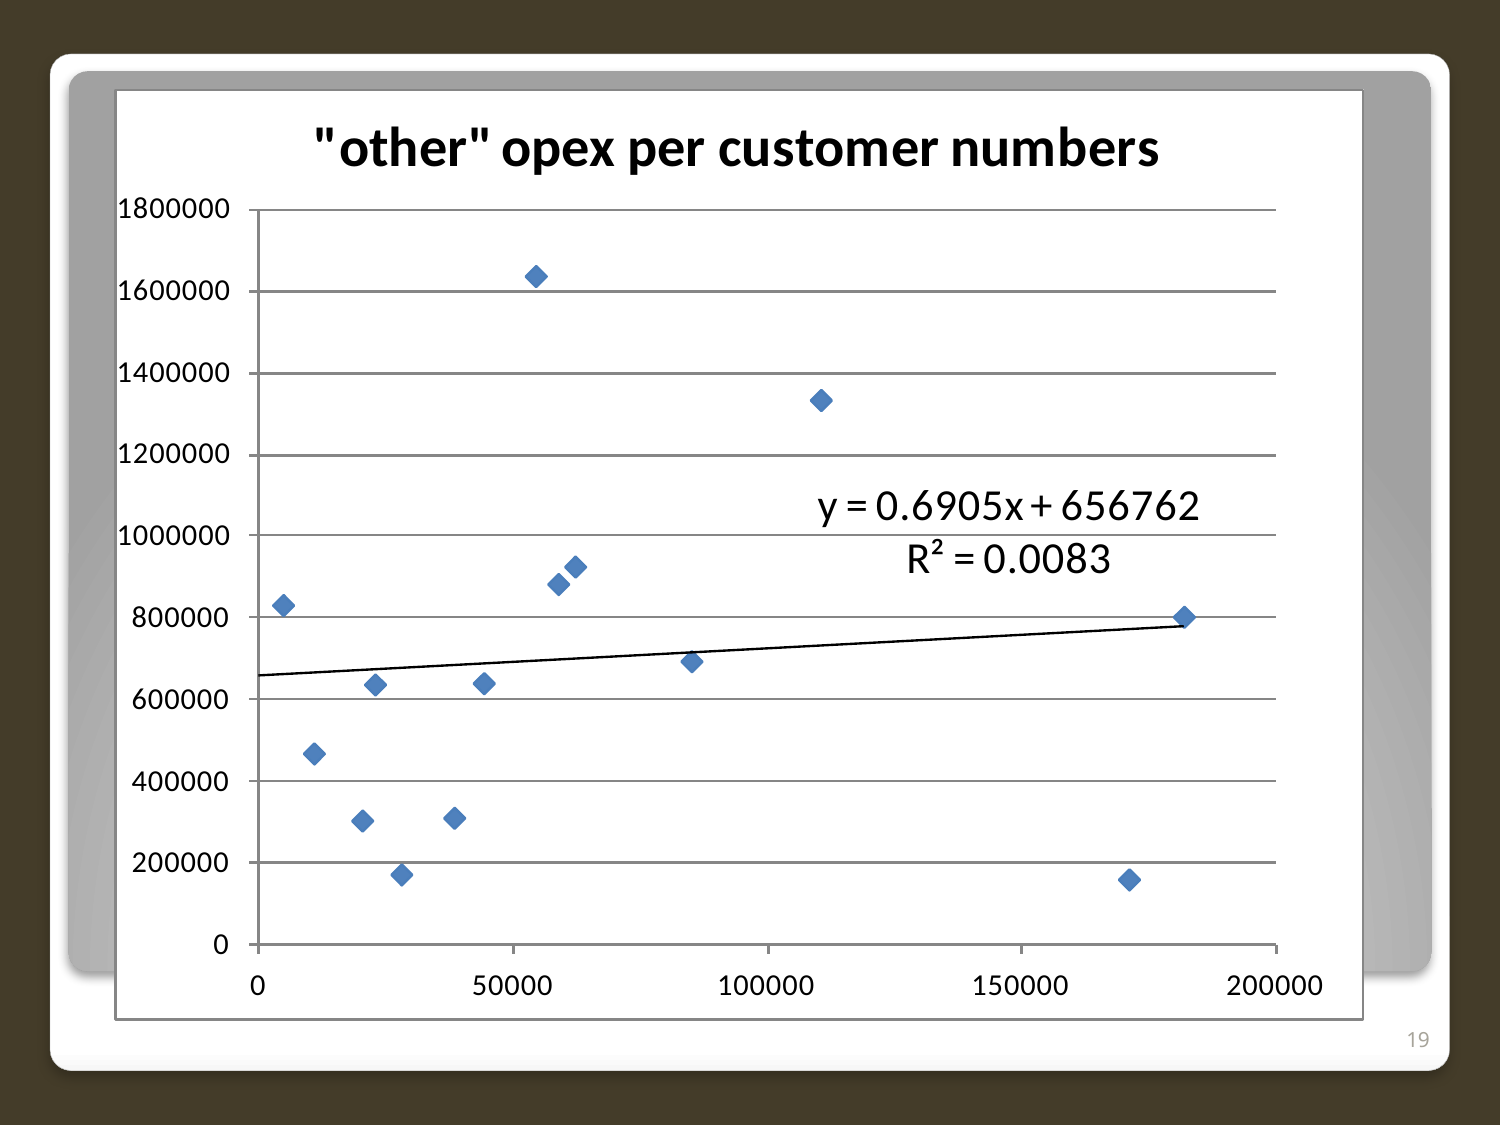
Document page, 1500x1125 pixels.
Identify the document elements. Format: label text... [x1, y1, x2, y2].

picture [111, 86, 1365, 1021]
slide_number 19 [1369, 1002, 1445, 1063]
